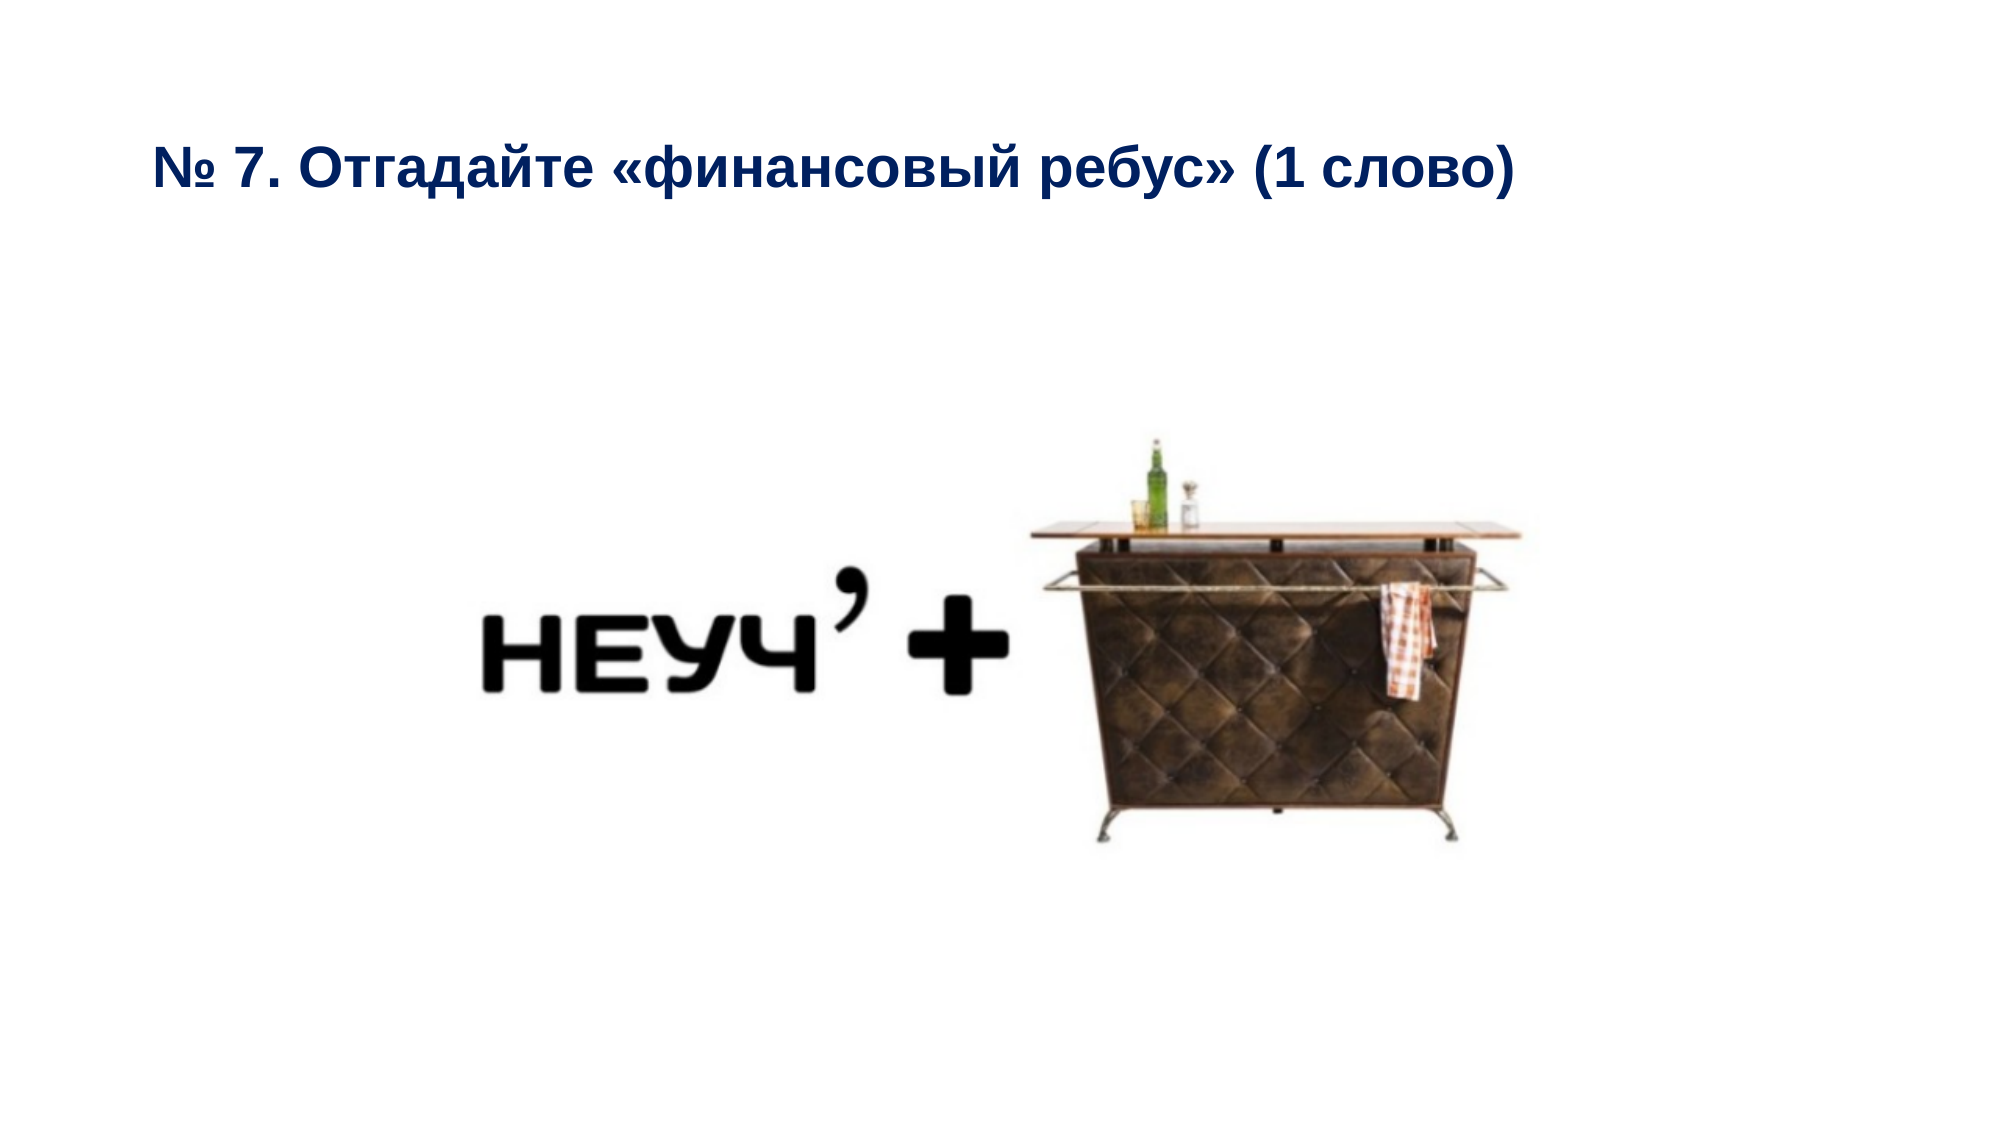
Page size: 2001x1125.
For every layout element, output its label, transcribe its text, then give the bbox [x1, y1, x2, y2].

title № 7. Отгадайте «финансовый ребус» (1 слово) [137, 59, 1863, 278]
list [409, 413, 1591, 899]
